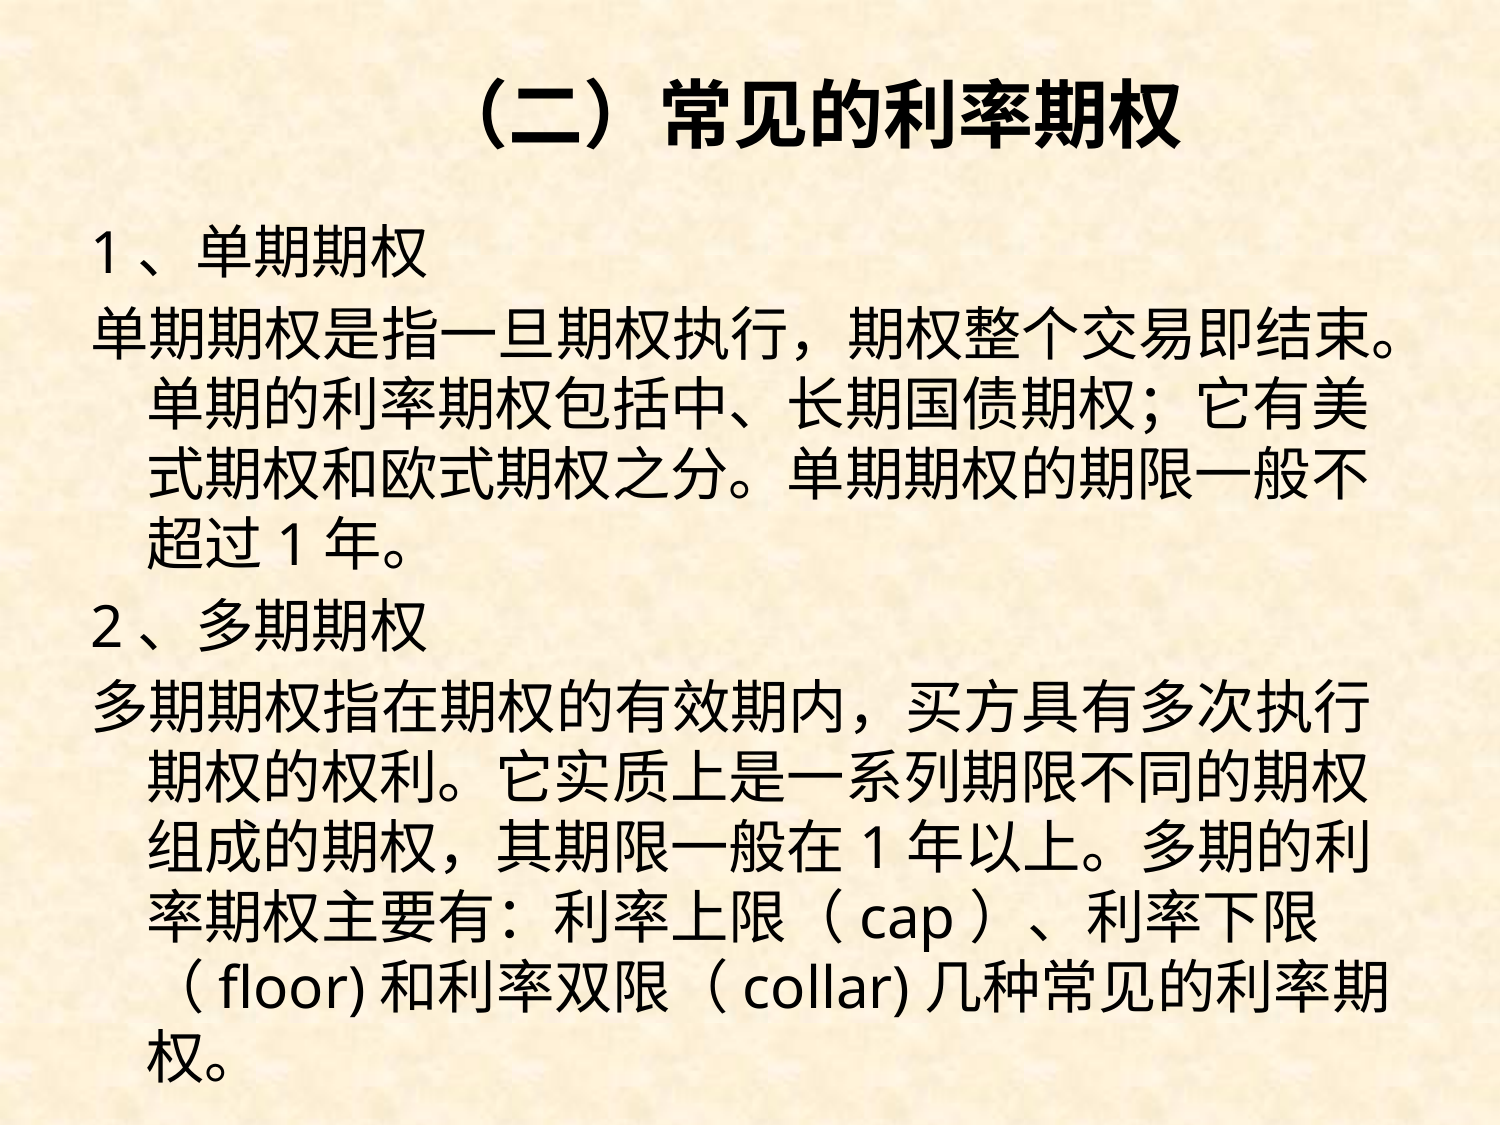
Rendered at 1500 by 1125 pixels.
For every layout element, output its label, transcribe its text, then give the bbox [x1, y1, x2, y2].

list 1、单期期权 单期期权是指一旦期权执行，期权整个交易即结束。单期的利率期权包括中、长期国债期权；它有美式期权和欧式期权之分。单期期权的期限一般不超过1年。 2、多期期权 多期期权指在期权的有效期内，买方具有多次执行期权的权利。它实质上是一系列期限不同的期权组成的期权，其期限一般在1年以上。多期的利率期权主要有：利率上限（cap）、利率下限（floor)和利率双限（collar)几种常见的利率期权。 [75, 208, 1425, 1071]
picture [0, 0, 1500, 1125]
title （二）常见的利率期权 [253, 54, 1365, 171]
